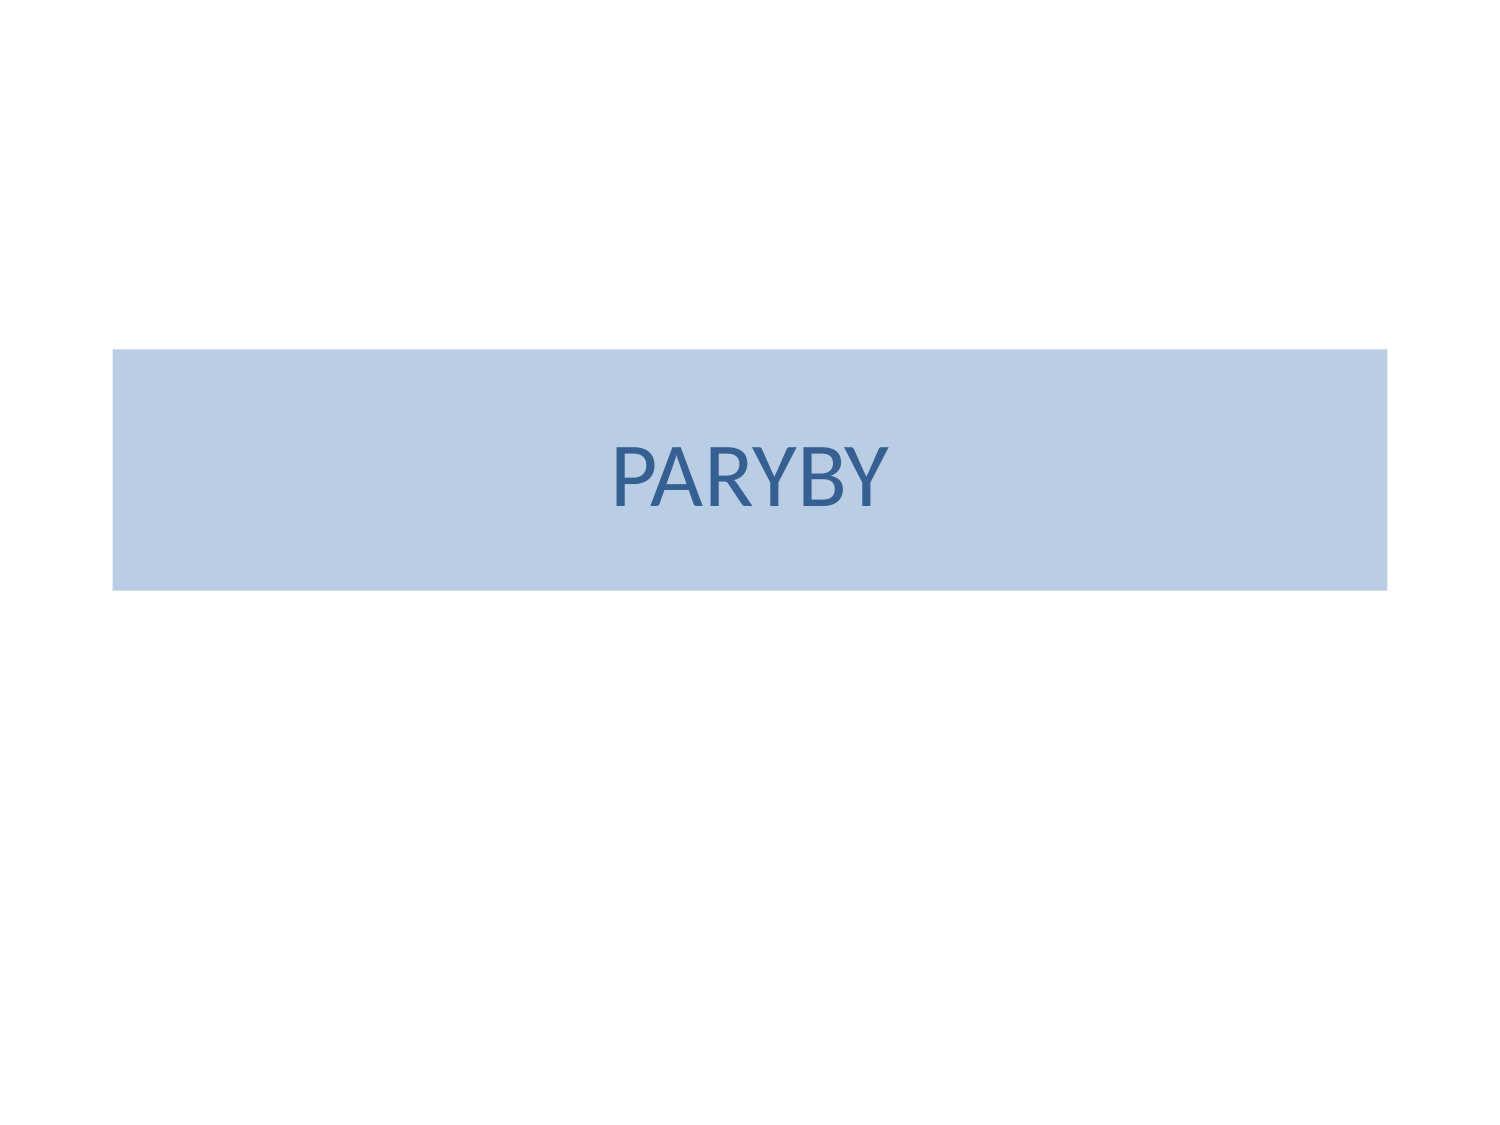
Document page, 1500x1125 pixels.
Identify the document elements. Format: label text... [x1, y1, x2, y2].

title PARYBY [112, 349, 1388, 591]
